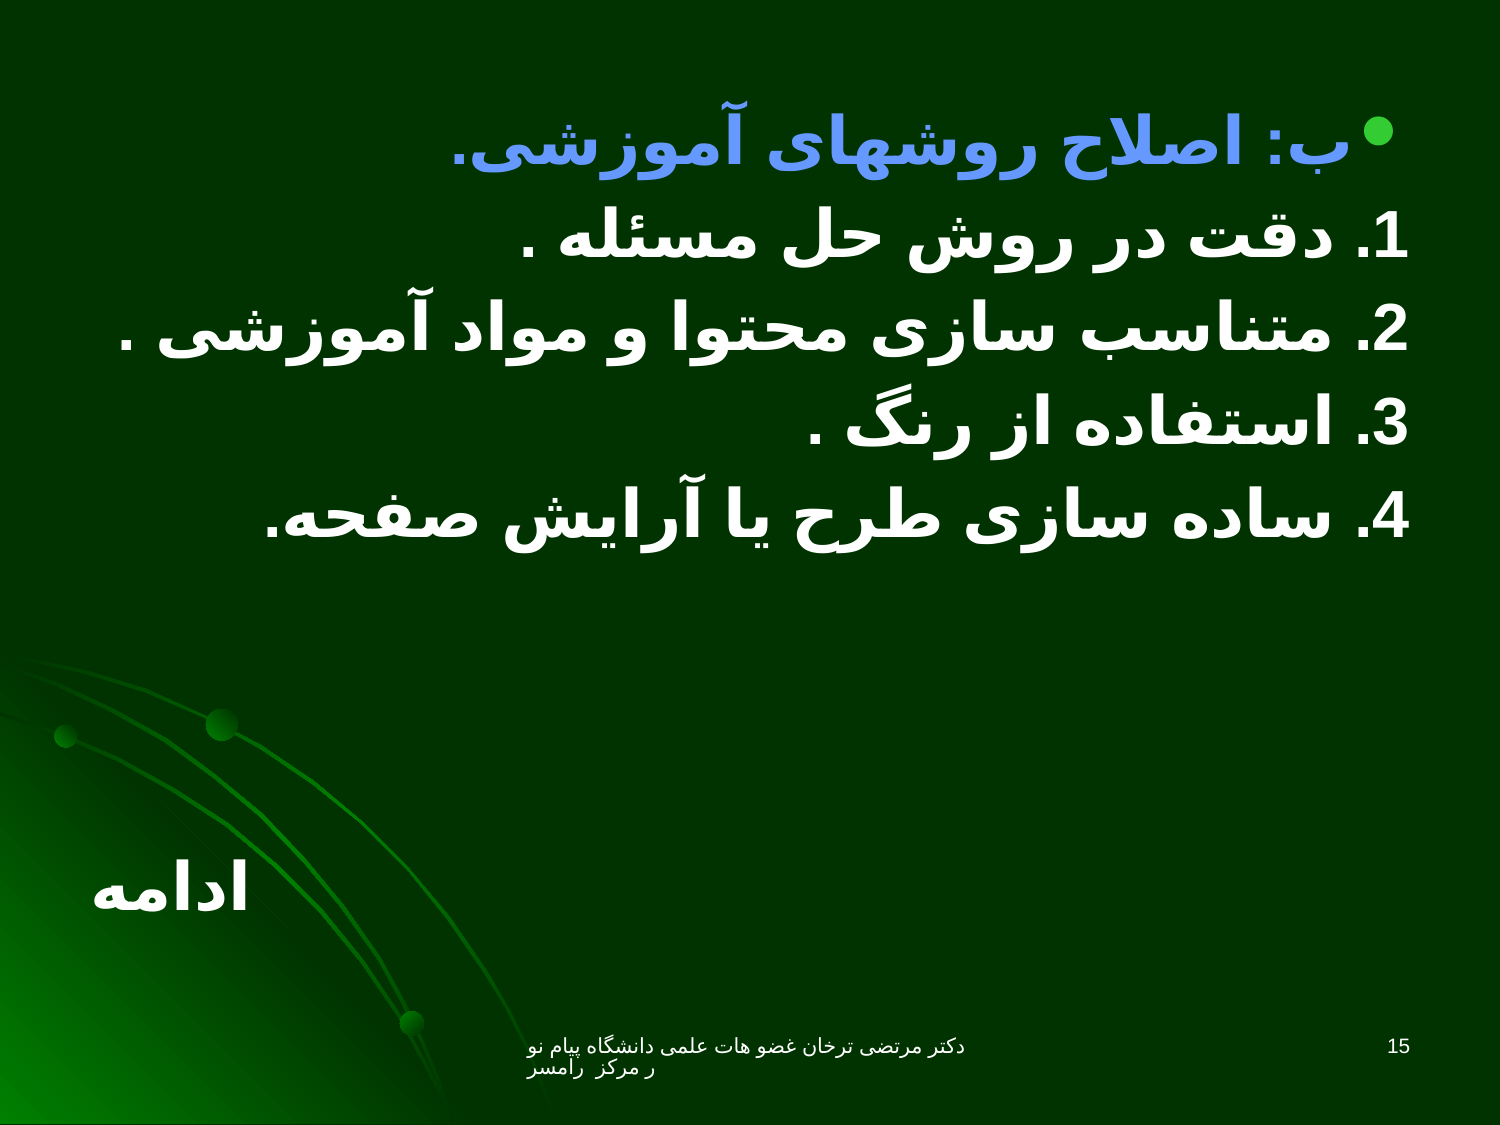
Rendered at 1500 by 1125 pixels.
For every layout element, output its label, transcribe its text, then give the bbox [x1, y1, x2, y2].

slide_number 15 [1074, 1024, 1426, 1101]
list ب: اصلاح روشهای آموزشی. 1. دقت در روش حل مسئله . 2. متناسب سازی محتوا و مواد آموزشی . 3. استفاده از رنگ . 4. ساده سازی طرح یا آرایش صفحه. ادامه [74, 89, 1426, 988]
footer دکتر مرتضی ترخان غضو هات علمی دانشگاه پیام نور مرکز رامسر [512, 1024, 988, 1101]
